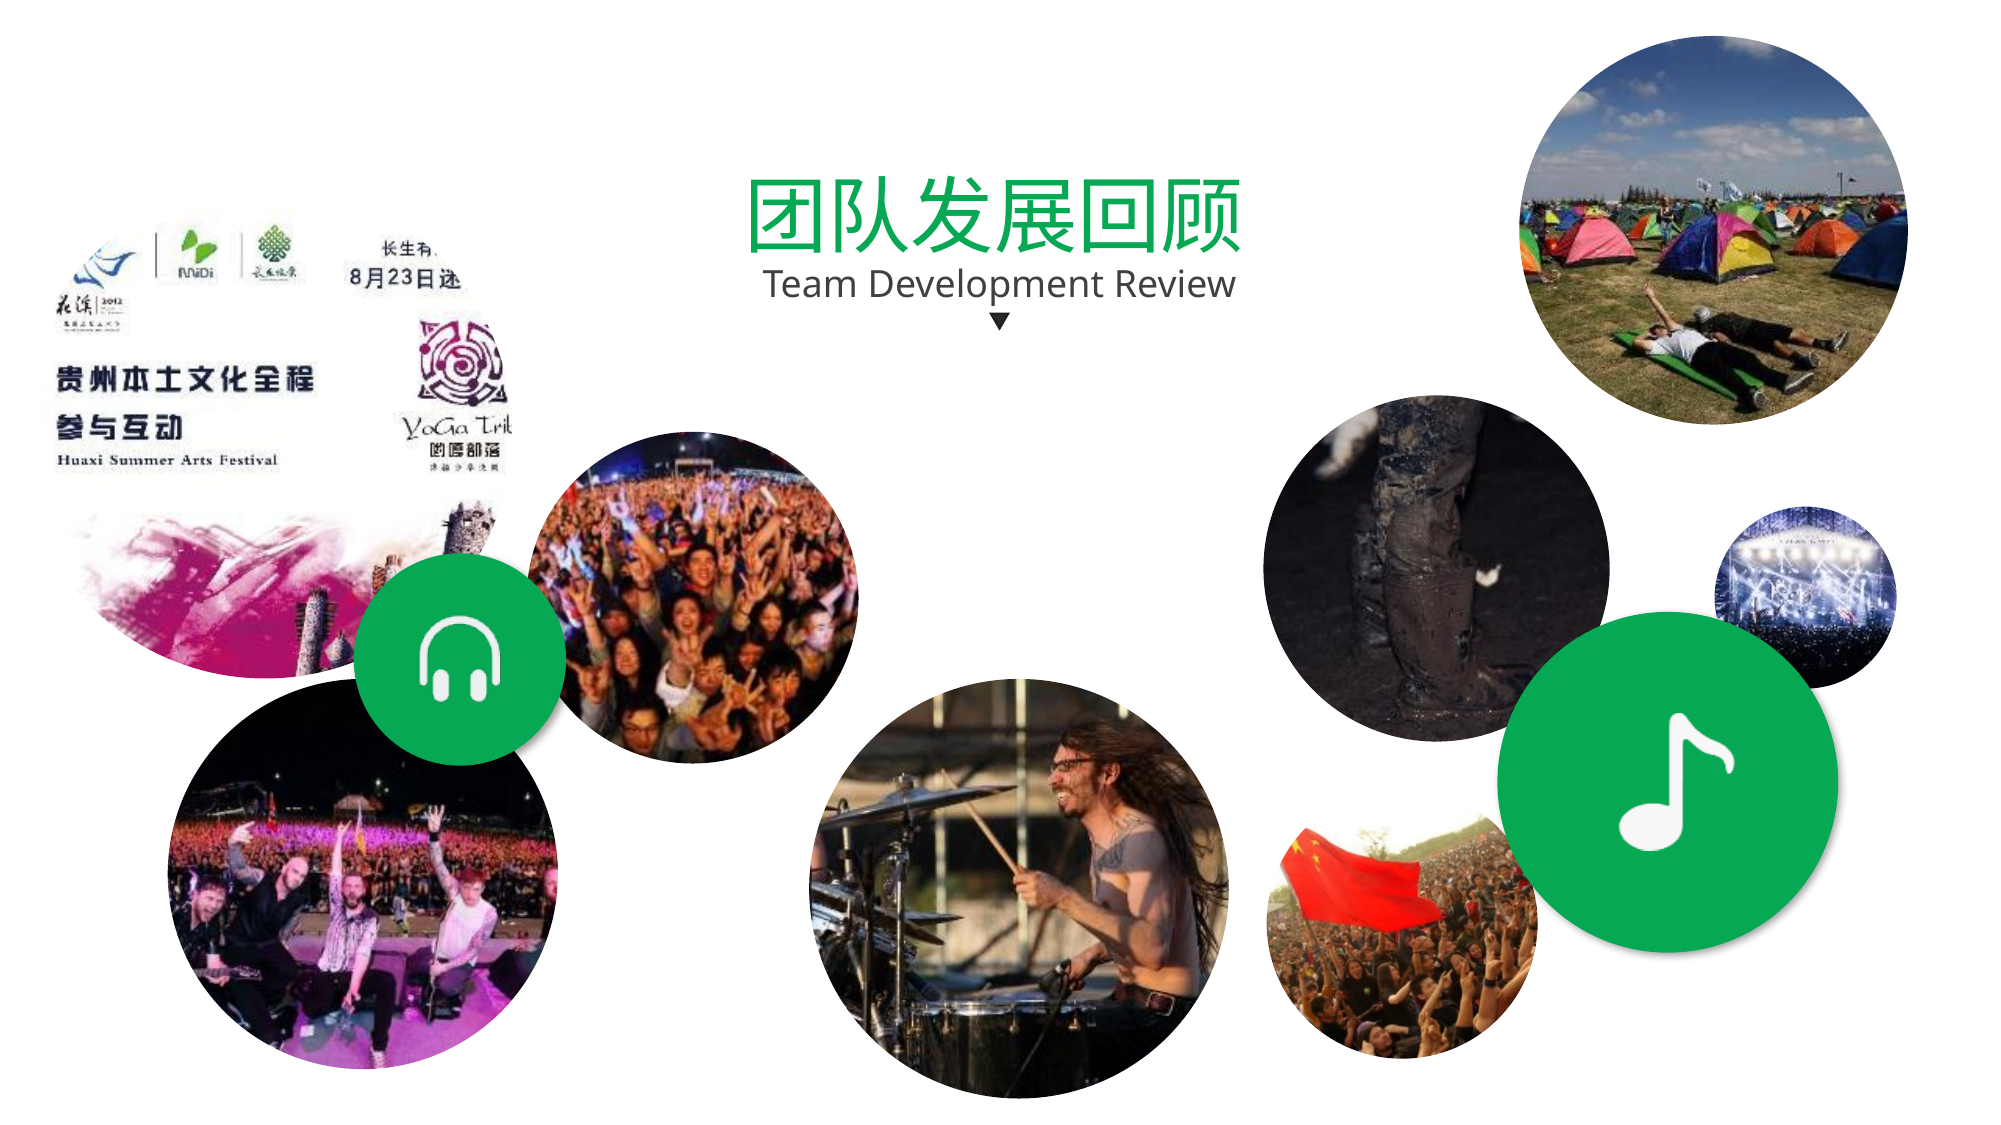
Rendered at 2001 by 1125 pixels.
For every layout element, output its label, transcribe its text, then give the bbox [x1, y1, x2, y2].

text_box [1497, 611, 1839, 953]
text_box [989, 312, 1011, 331]
picture [526, 431, 1229, 1099]
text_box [353, 553, 567, 766]
text_box Team Development Review [747, 253, 1252, 313]
text_box 团队发展回顾 [729, 155, 1270, 271]
picture [1263, 35, 1908, 742]
picture [1714, 506, 1897, 689]
picture [1266, 787, 1538, 1059]
picture [18, 184, 558, 1070]
